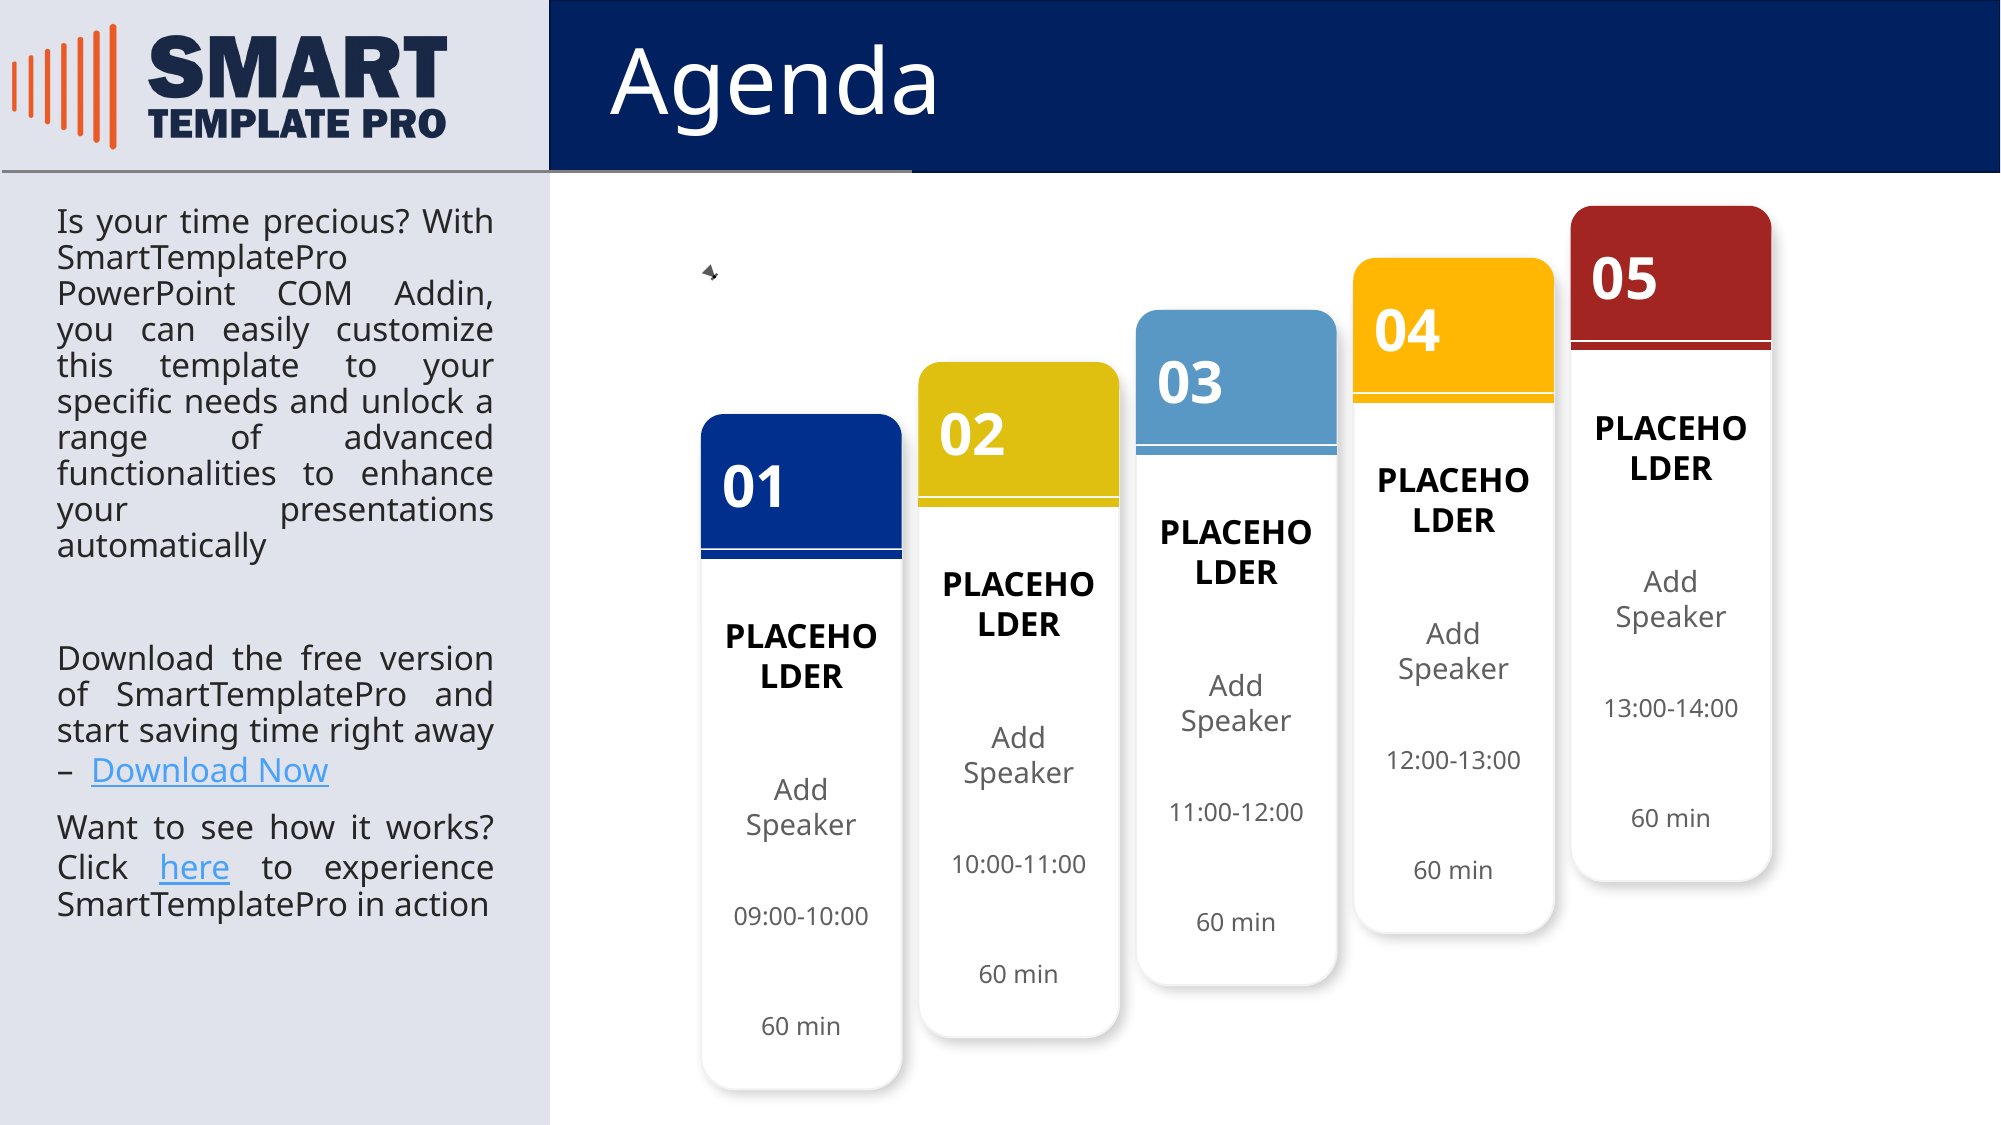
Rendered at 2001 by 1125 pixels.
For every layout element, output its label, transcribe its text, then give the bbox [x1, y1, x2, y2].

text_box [682, 205, 1791, 1090]
picture [0, 13, 459, 158]
text_box Agenda [595, 4, 1999, 165]
text_box Is your time precious? With SmartTemplatePro PowerPoint COM Addin, you can easily customize this template to your specific needs and unlock a range of advanced functionalities to enhance your presentations automatically Download the free version of SmartTemplatePro and start saving time right away – Download Now Want to see how it works? Click here to experience SmartTemplatePro in action [41, 197, 510, 1065]
